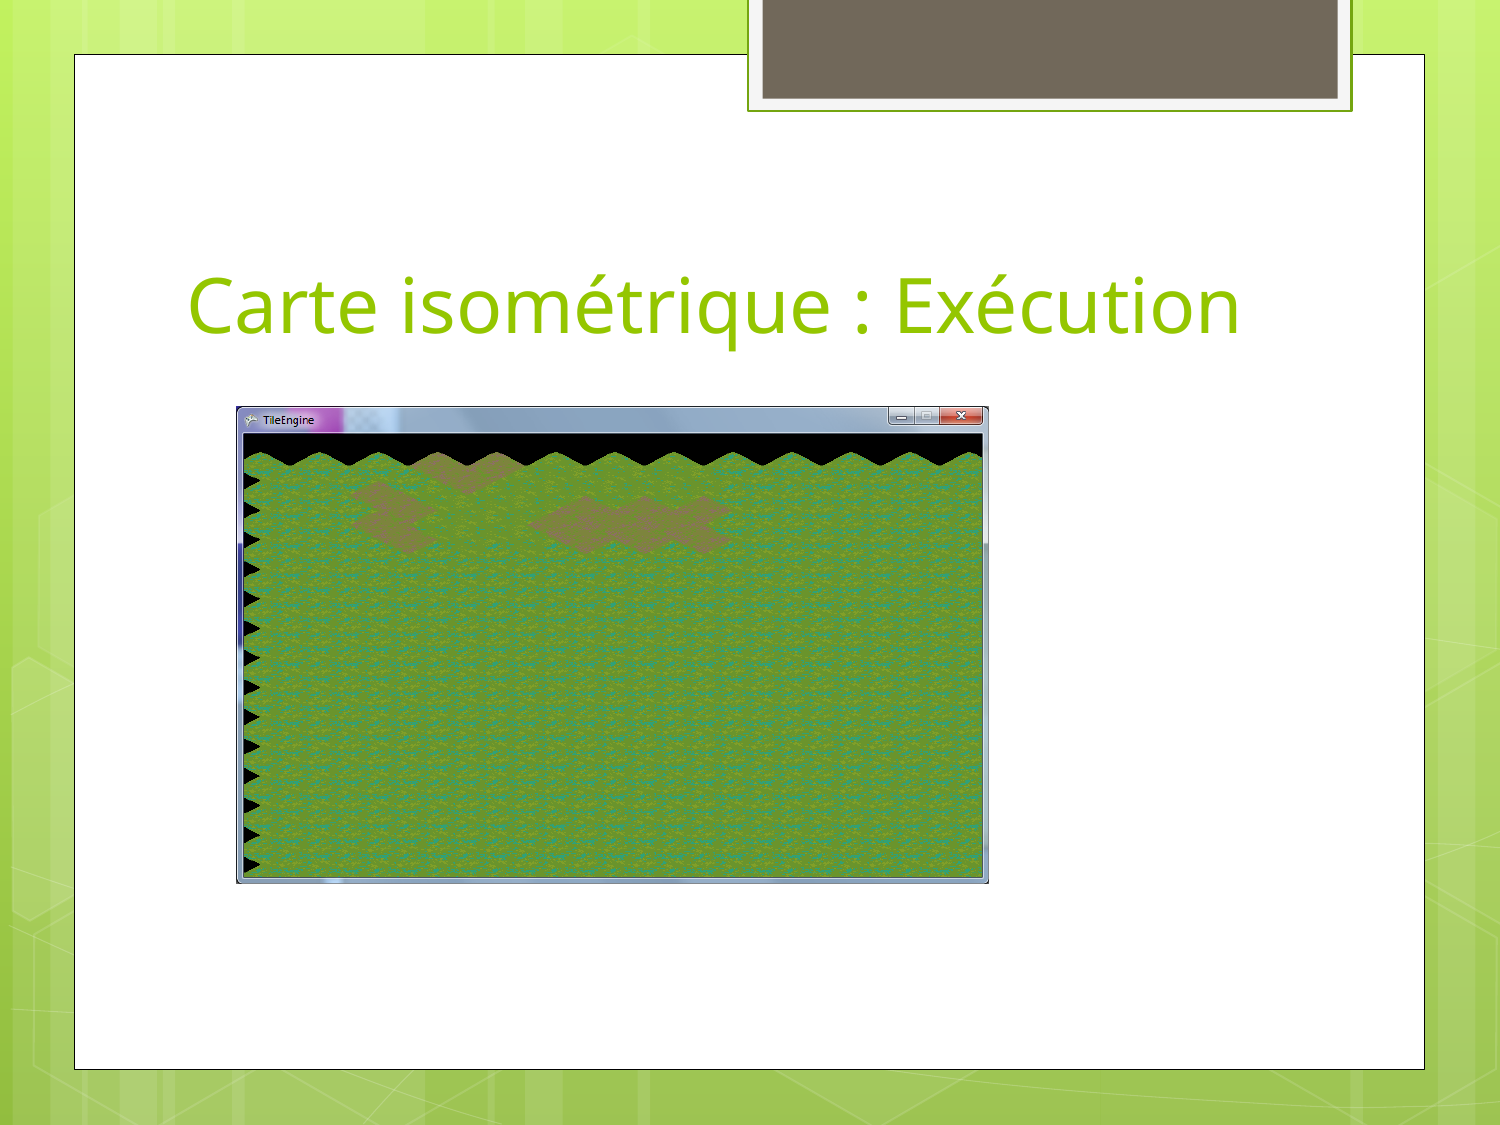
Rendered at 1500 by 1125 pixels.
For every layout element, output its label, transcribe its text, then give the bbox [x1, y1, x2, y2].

title Carte isométrique : Exécution [171, 168, 1324, 357]
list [235, 406, 989, 885]
